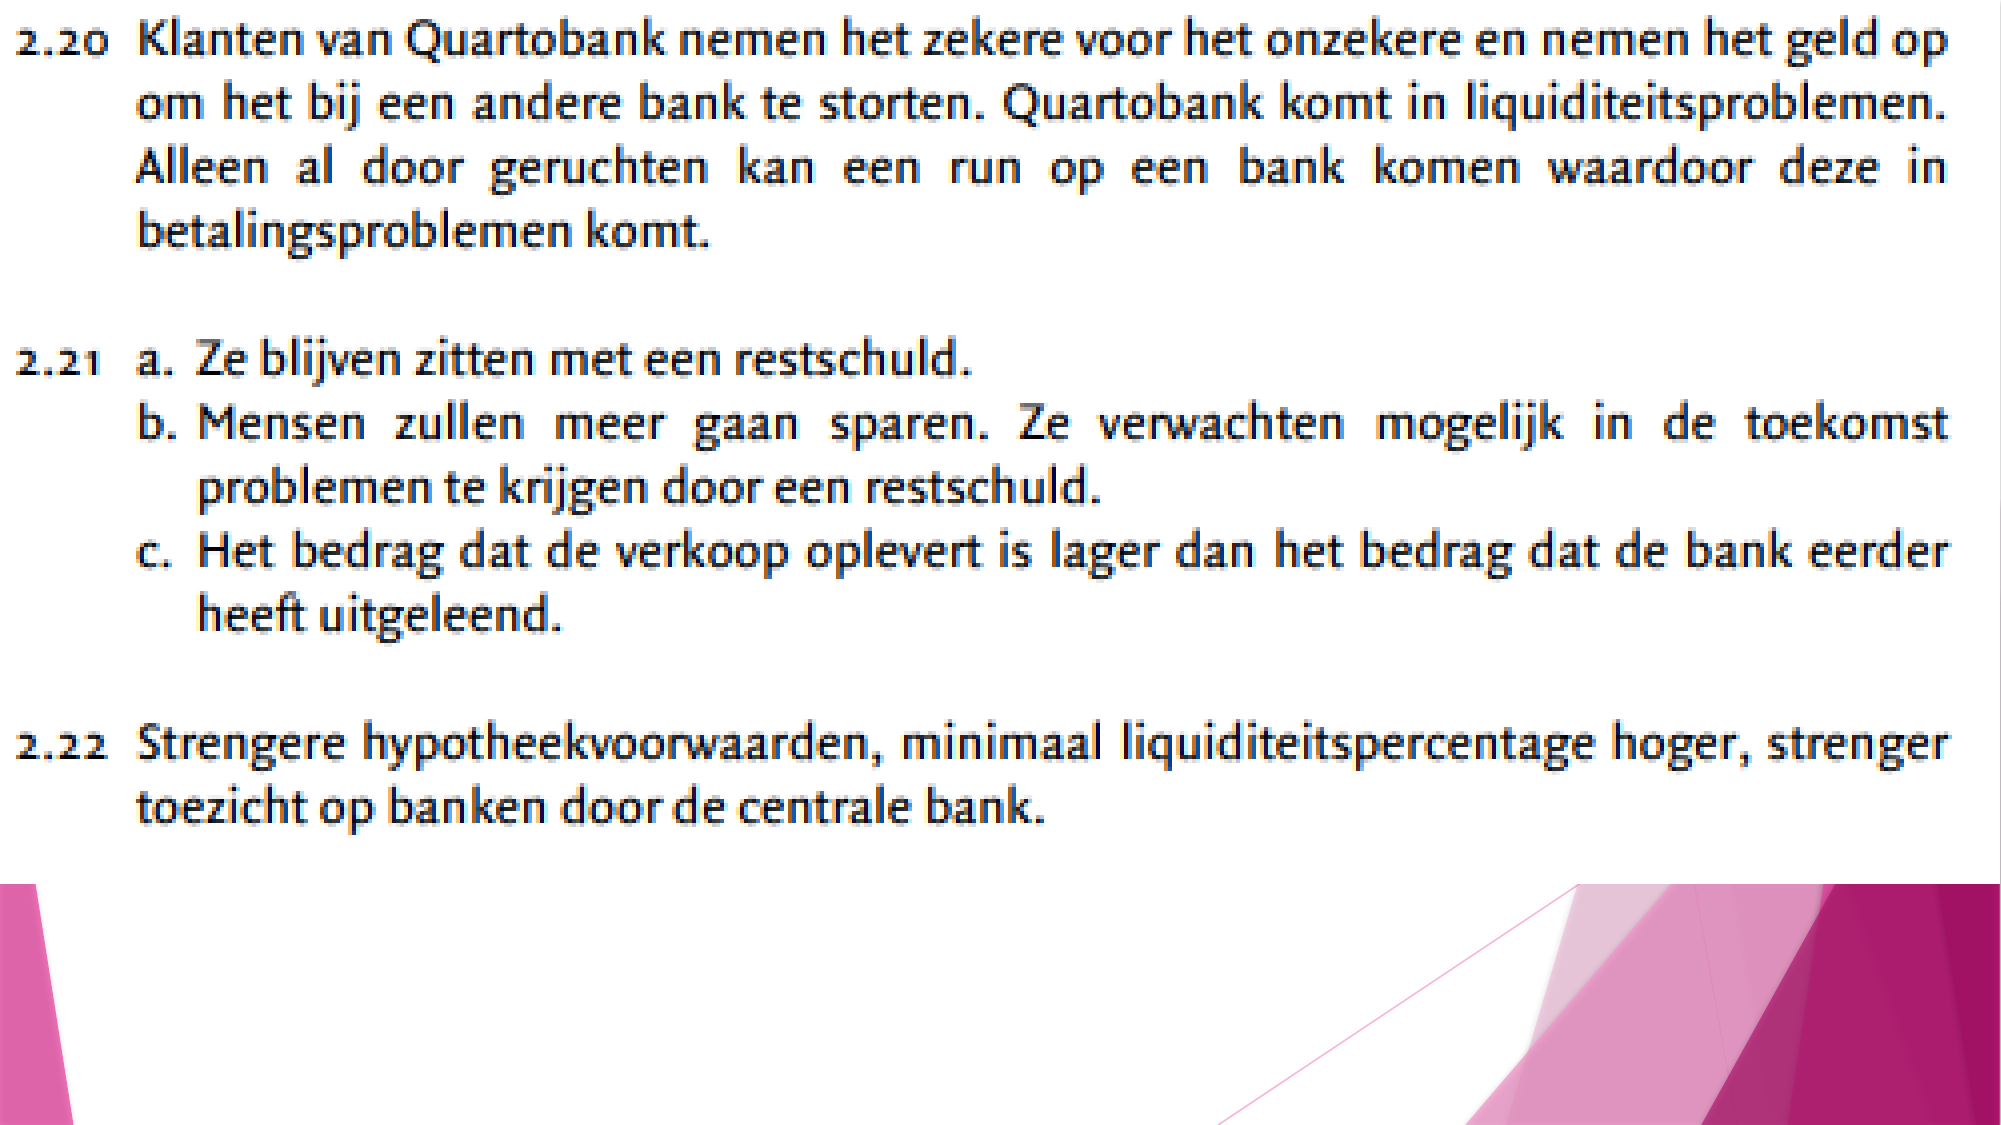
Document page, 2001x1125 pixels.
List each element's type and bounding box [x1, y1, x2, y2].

picture [0, 0, 2000, 885]
